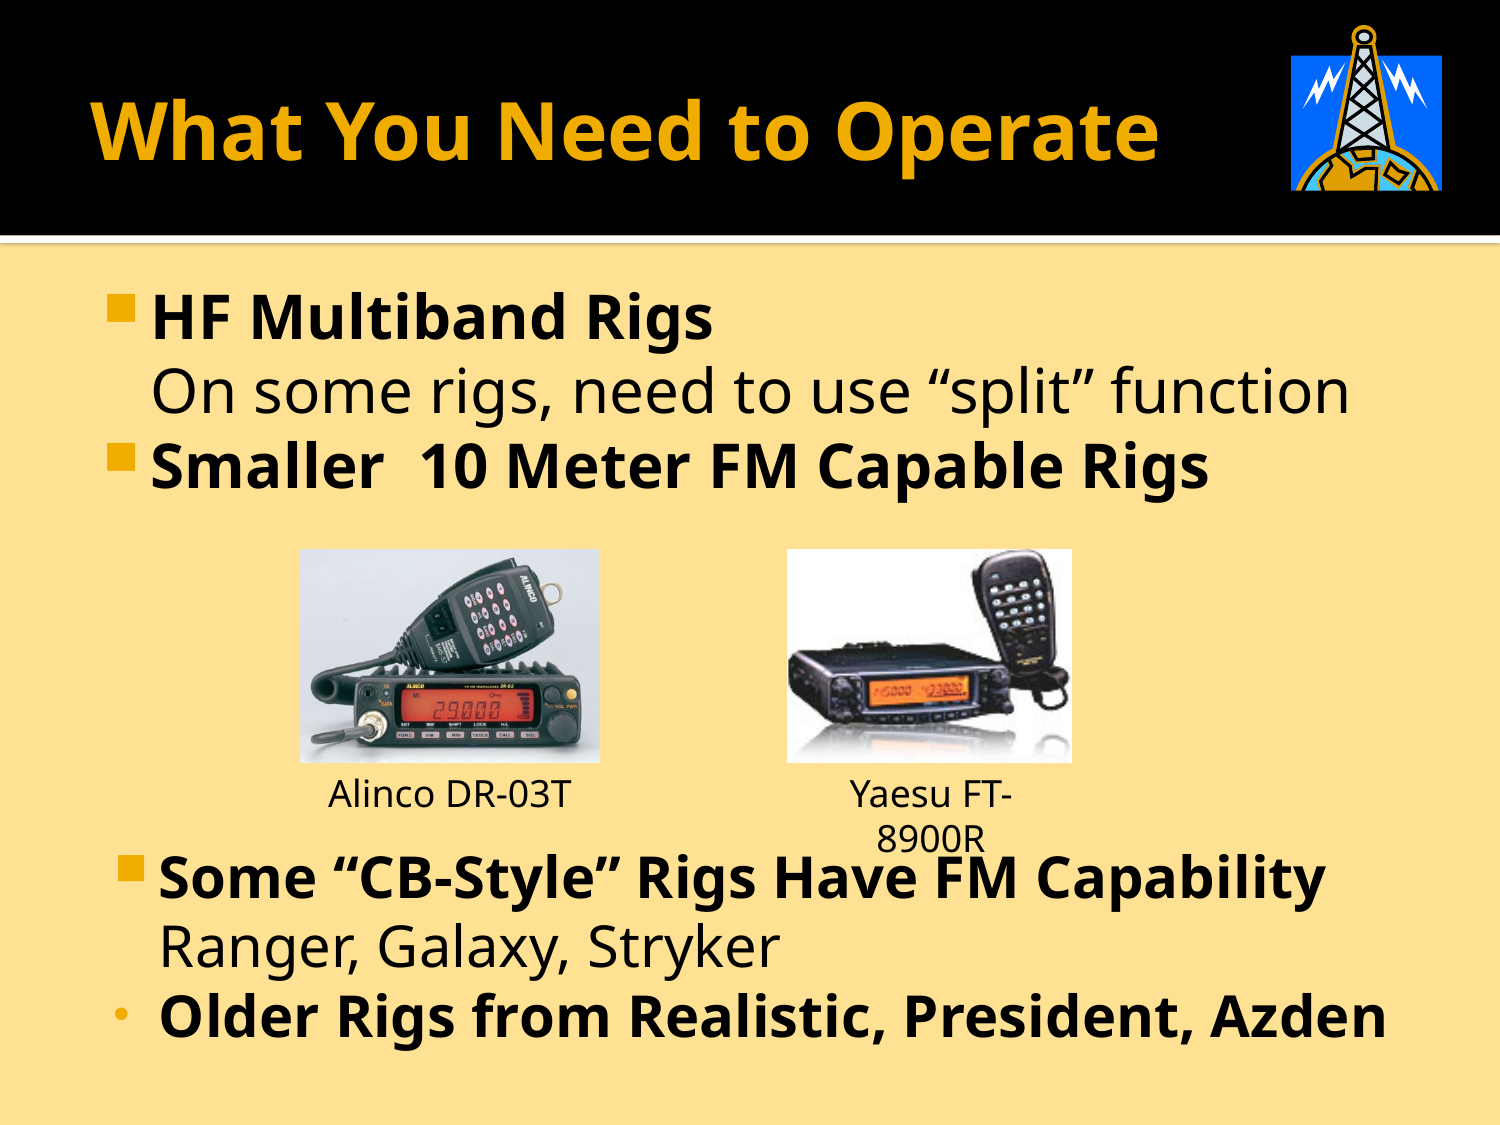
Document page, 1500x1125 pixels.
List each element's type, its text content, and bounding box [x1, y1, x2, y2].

text_box Alinco DR-03T [299, 771, 600, 823]
picture [299, 549, 600, 763]
picture [1287, 24, 1446, 194]
text_box Some “CB-Style” Rigs Have FM Capability Ranger, Galaxy, Stryker Older Rigs from Realistic, President, Azden [87, 825, 1438, 1088]
title What You Need to Operate [75, 25, 1188, 231]
text_box Yaesu FT-8900R [787, 767, 1075, 868]
picture [787, 549, 1072, 763]
list HF Multiband Rigs On some rigs, need to use “split” function Smaller 10 Meter FM Capable Rigs [75, 262, 1425, 563]
